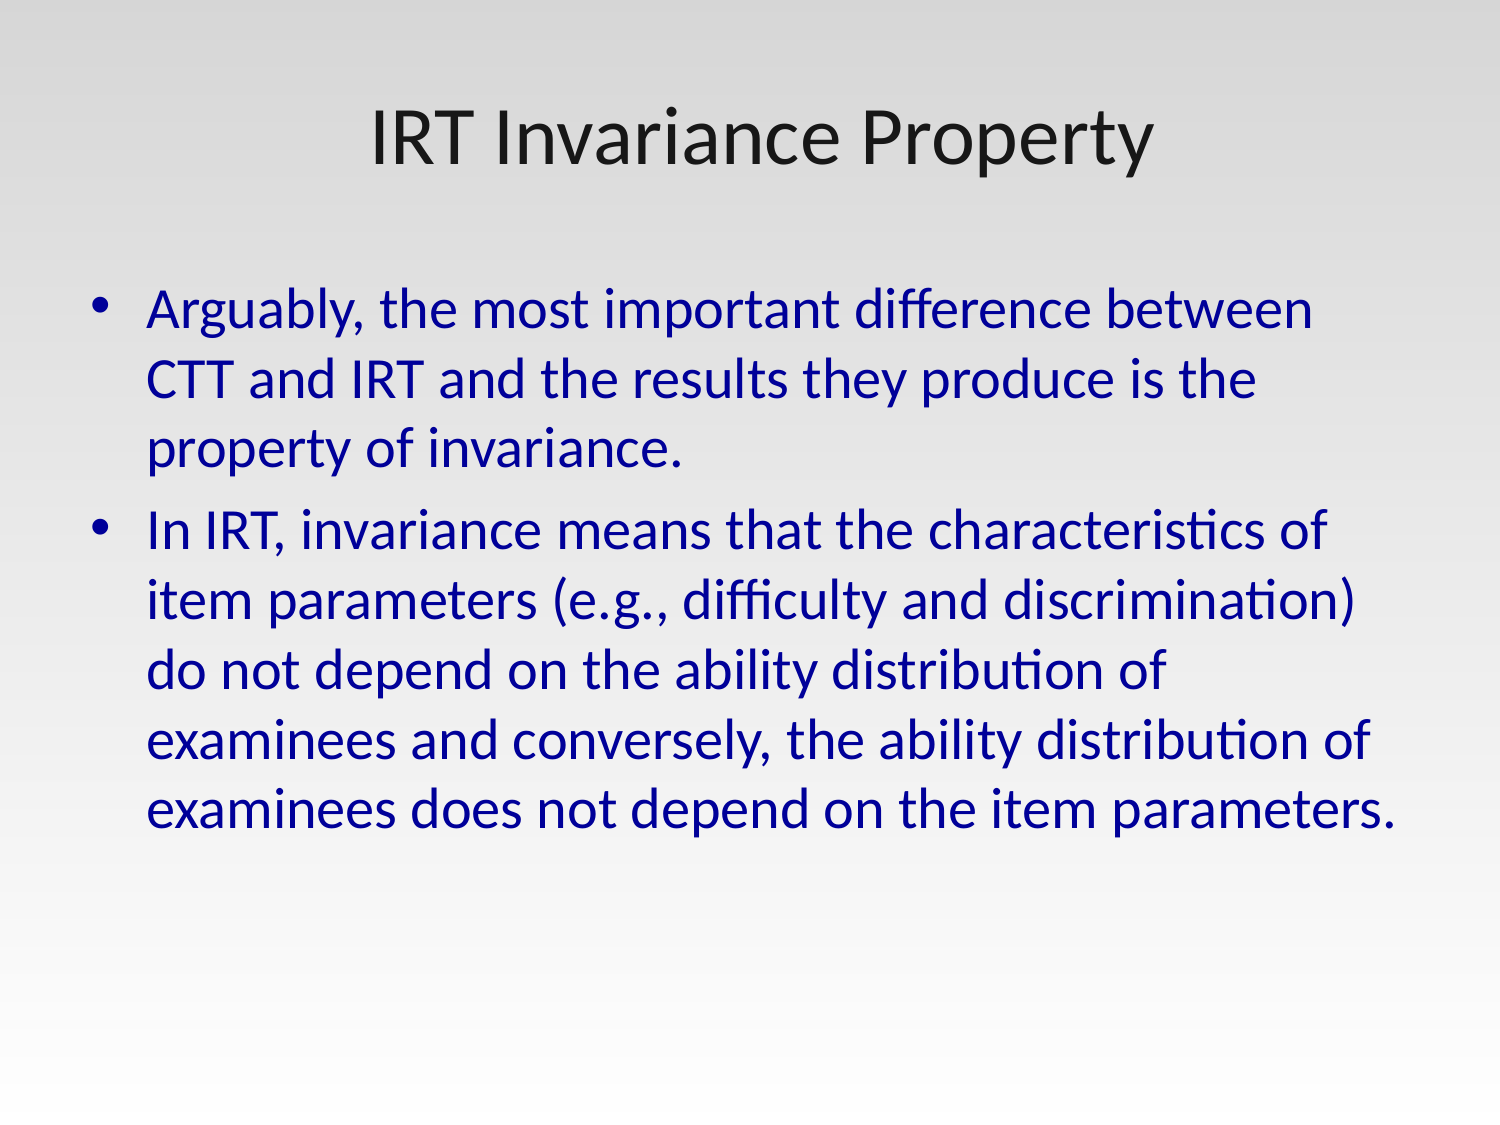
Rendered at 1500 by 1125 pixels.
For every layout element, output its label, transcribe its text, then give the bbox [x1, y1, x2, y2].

list Arguably, the most important difference between CTT and IRT and the results they produce is the property of invariance. In IRT, invariance means that the characteristics of item parameters (e.g., difficulty and discrimination) do not depend on the ability distribution of examinees and conversely, the ability distribution of examinees does not depend on the item parameters. [75, 262, 1425, 1005]
title IRT Invariance Property [24, 37, 1500, 225]
